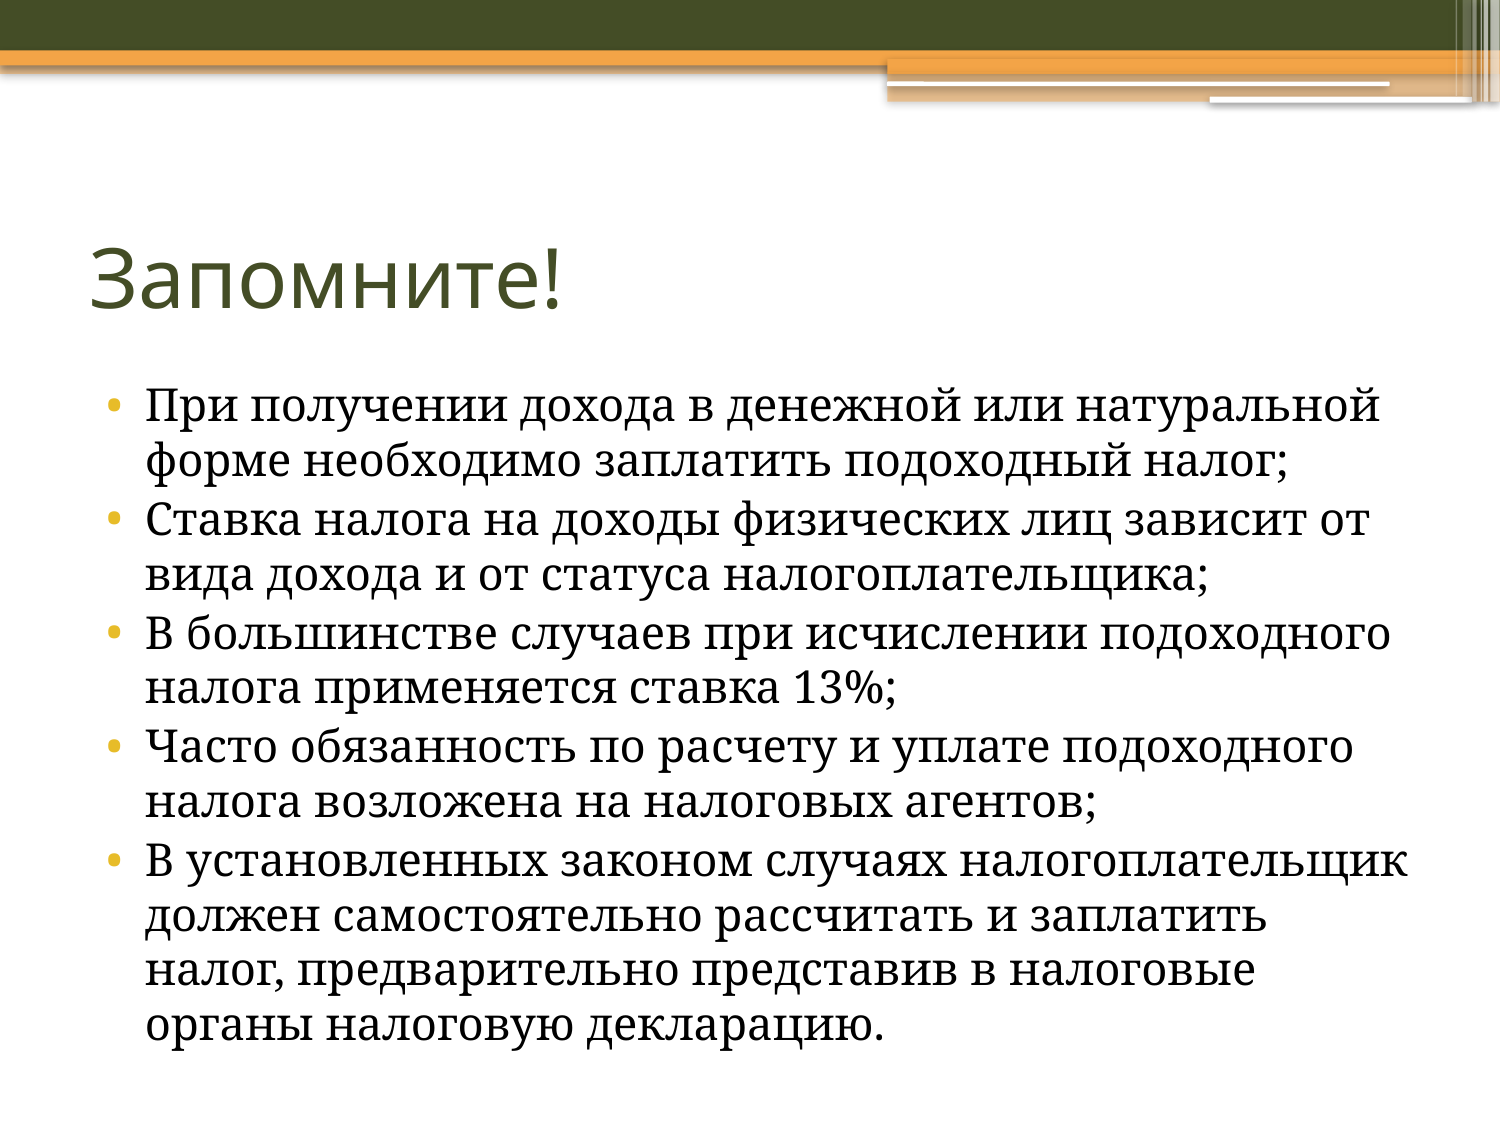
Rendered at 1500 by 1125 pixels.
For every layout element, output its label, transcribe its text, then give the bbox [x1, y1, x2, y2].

title Запомните! [75, 187, 1425, 363]
list При получении дохода в денежной или натуральной форме необходимо заплатить подоходный налог; Ставка налога на доходы физических лиц зависит от вида дохода и от статуса налогоплательщика; В большинстве случаев при исчислении подоходного налога применяется ставка 13%; Часто обязанность по расчету и уплате подоходного налога возложена на налоговых агентов; В установленных законом случаях налогоплательщик должен самостоятельно рассчитать и заплатить налог, предварительно представив в налоговые органы налоговую декларацию. [75, 368, 1425, 1079]
